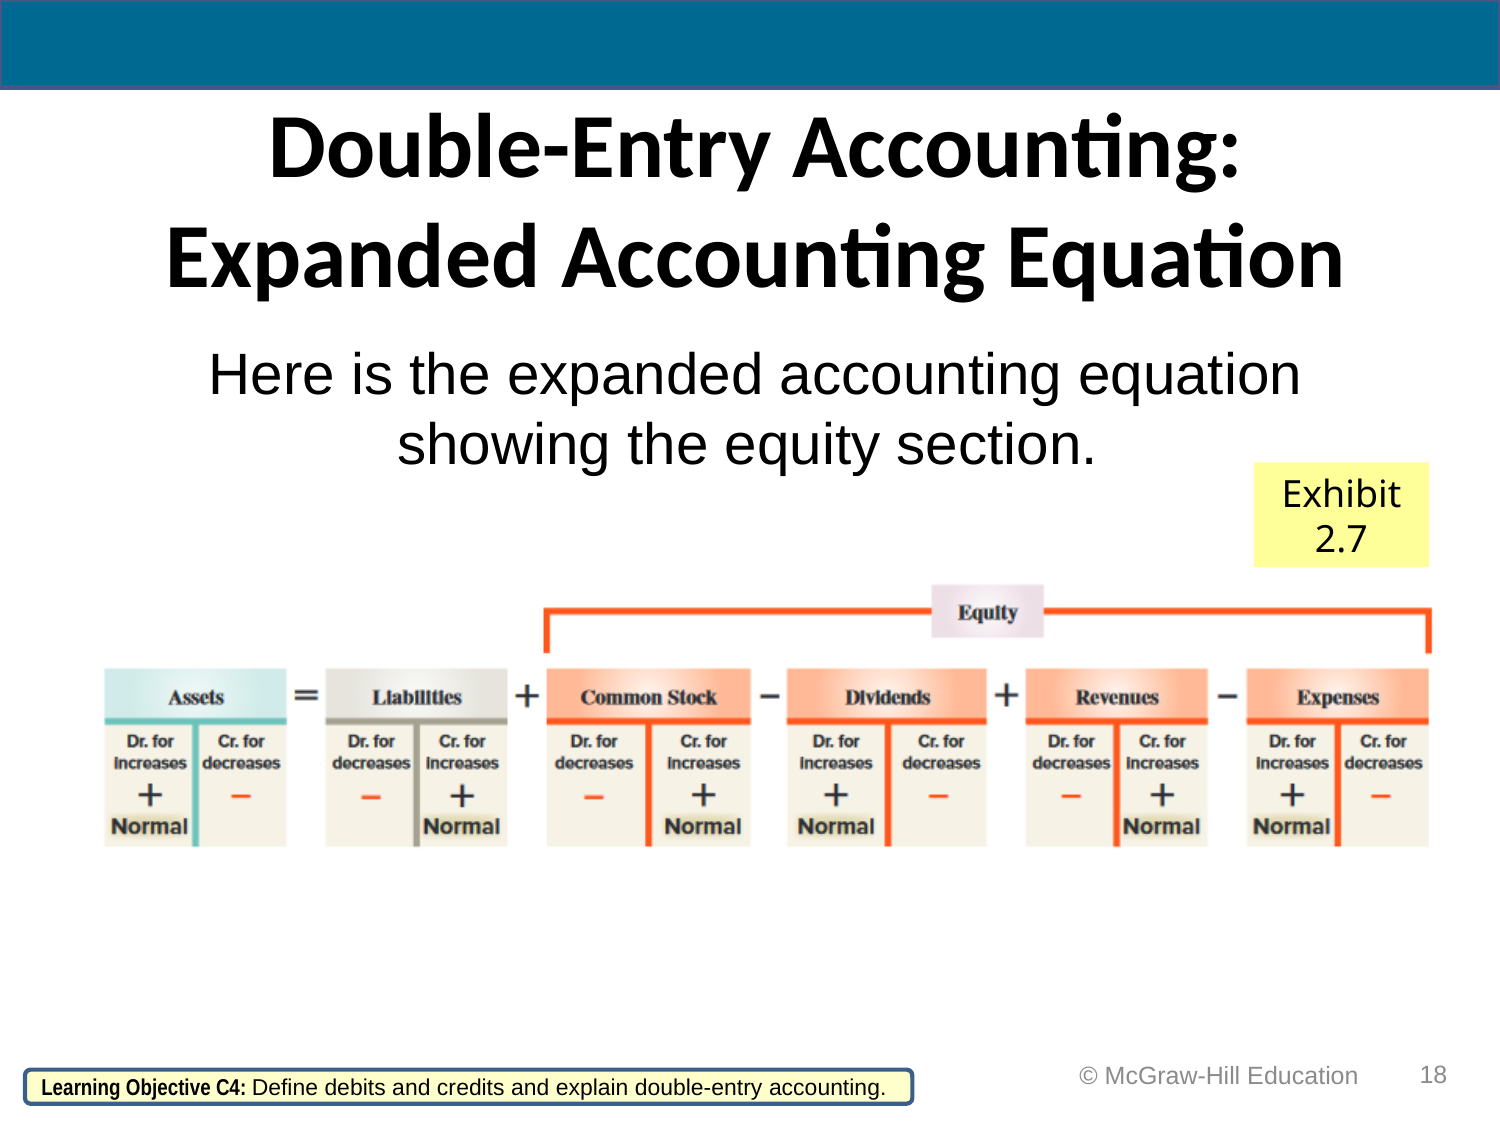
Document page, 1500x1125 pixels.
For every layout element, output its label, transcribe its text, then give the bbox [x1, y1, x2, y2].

slide_number 18 [1112, 1043, 1463, 1104]
text_box Here is the expanded accounting equation showing the equity section. [149, 329, 1363, 484]
text_box Exhibit 2.7 [1254, 462, 1429, 567]
title Double-Entry Accounting: Expanded Accounting Equation [81, 102, 1432, 290]
picture [84, 578, 1440, 853]
text_box Learning Objective C4: Define debits and credits and explain double-entry accounting. [24, 1069, 913, 1104]
text_box [0, 0, 1500, 88]
text_box © McGraw-Hill Education [1057, 1052, 1413, 1090]
